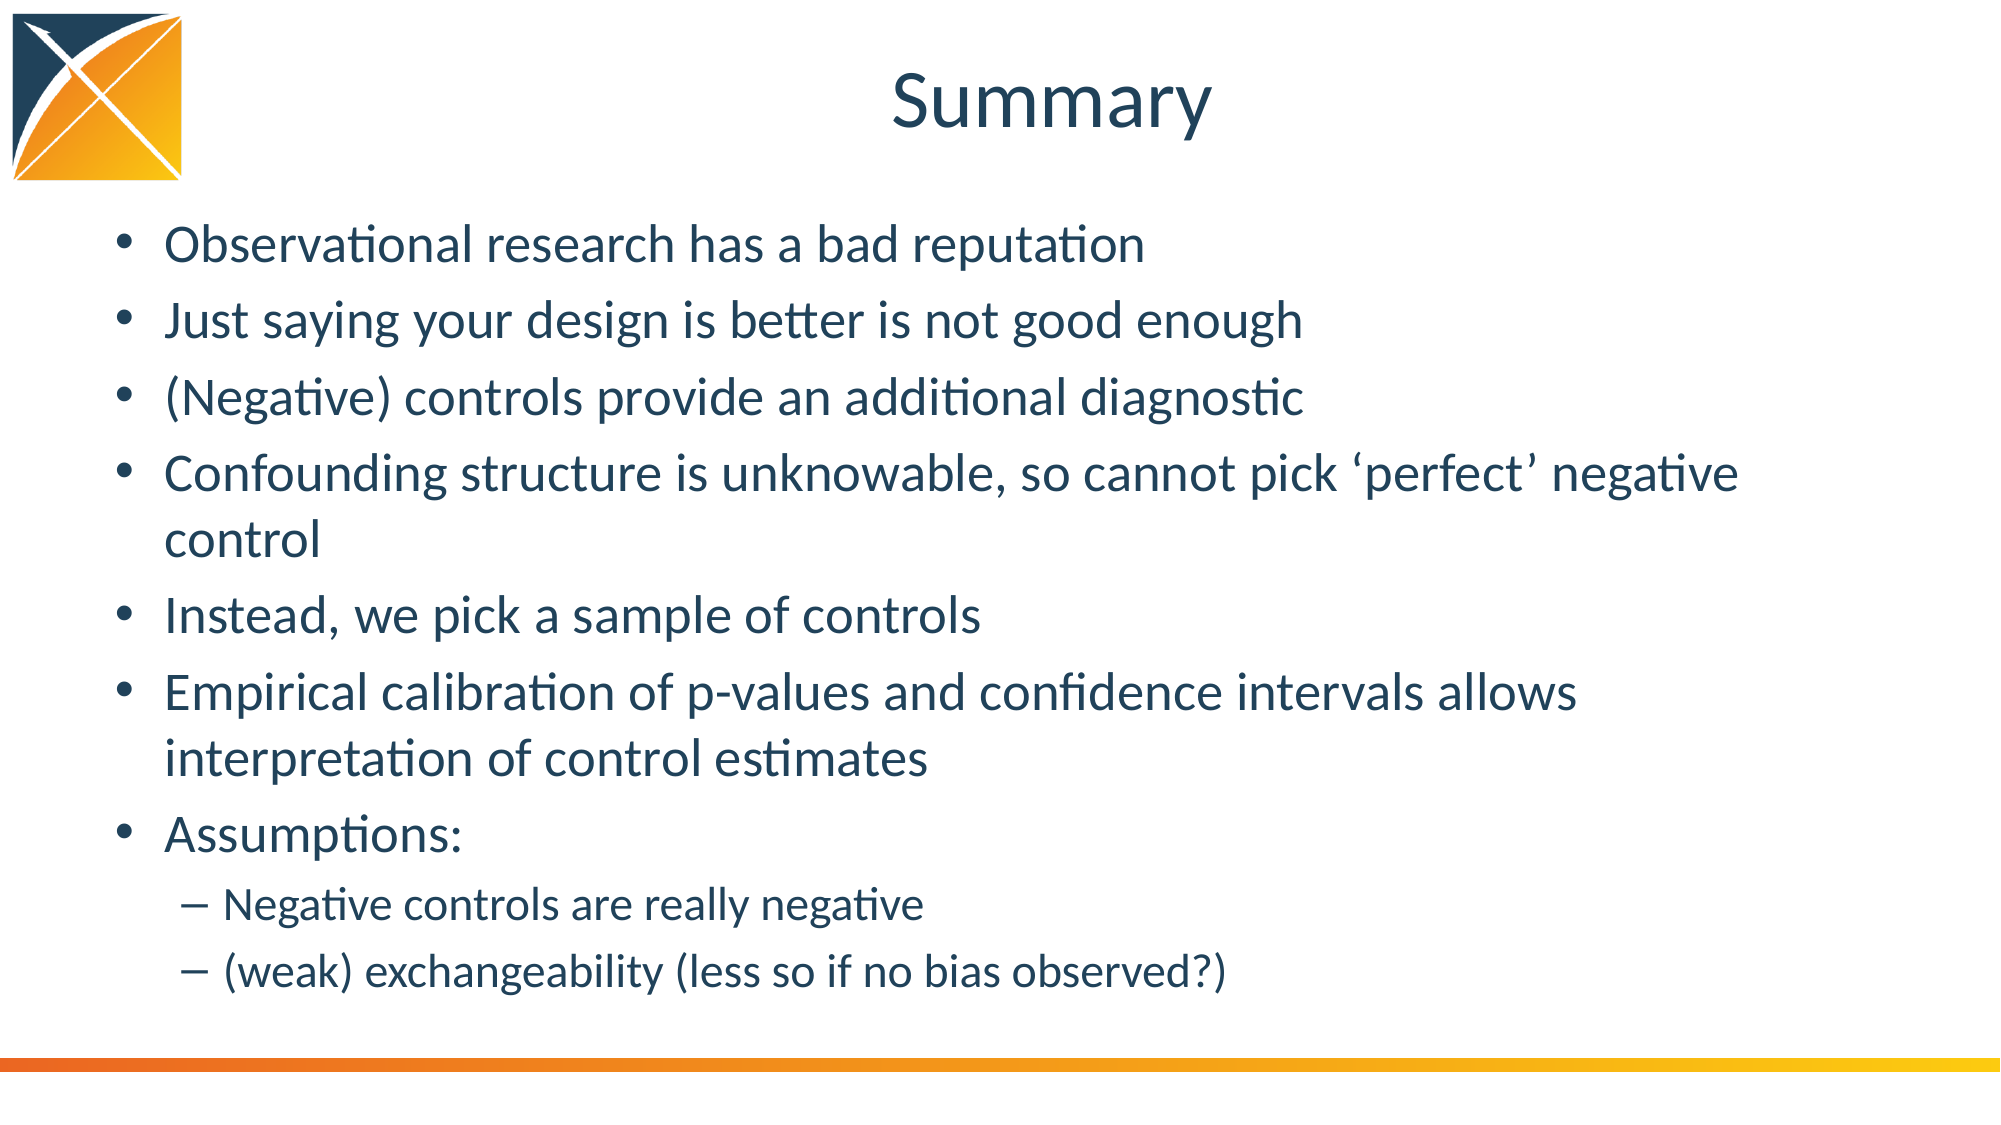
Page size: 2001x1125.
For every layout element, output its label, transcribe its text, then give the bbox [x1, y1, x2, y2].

picture [0, 0, 206, 200]
title Summary [205, 24, 1900, 163]
list Observational research has a bad reputation Just saying your design is better is not good enough (Negative) controls provide an additional diagnostic Confounding structure is unknowable, so cannot pick ‘perfect’ negative control Instead, we pick a sample of controls Empirical calibration of p-values and confidence intervals allows interpretation of control estimates Assumptions: Negative controls are really negative (weak) exchangeability (less so if no bias observed?) [99, 200, 1900, 1005]
